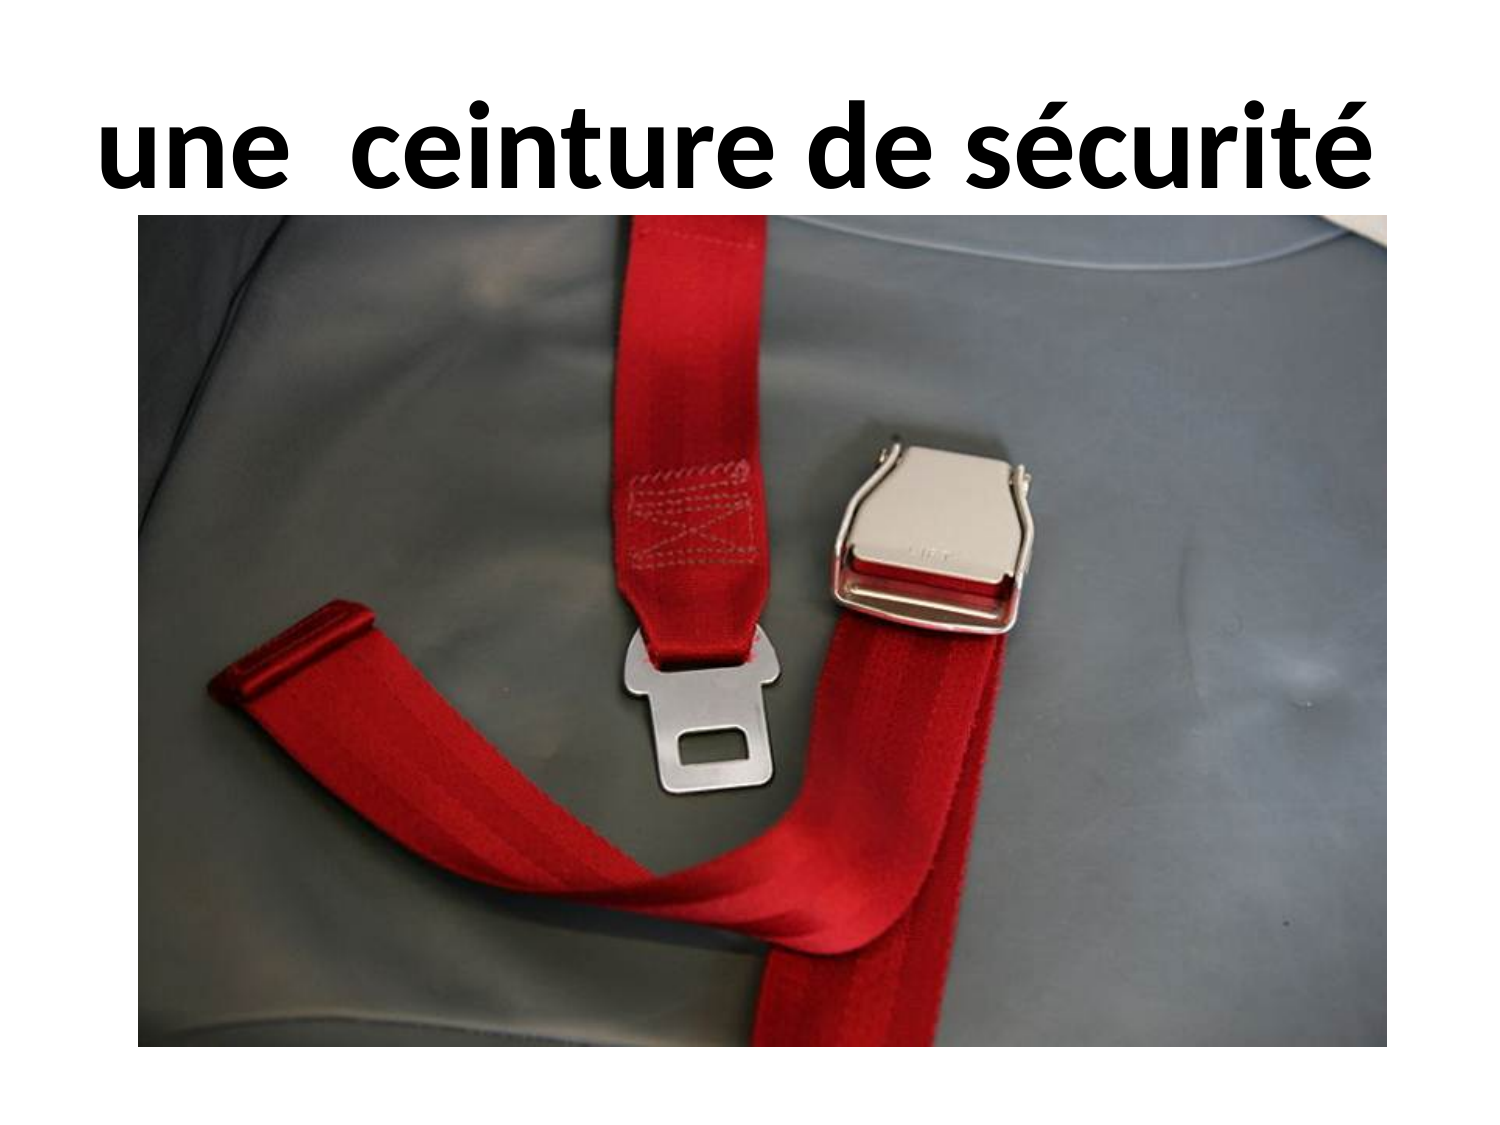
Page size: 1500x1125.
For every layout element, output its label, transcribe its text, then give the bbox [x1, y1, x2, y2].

title une ceinture de sécurité [75, 45, 1425, 233]
picture [137, 214, 1388, 1048]
